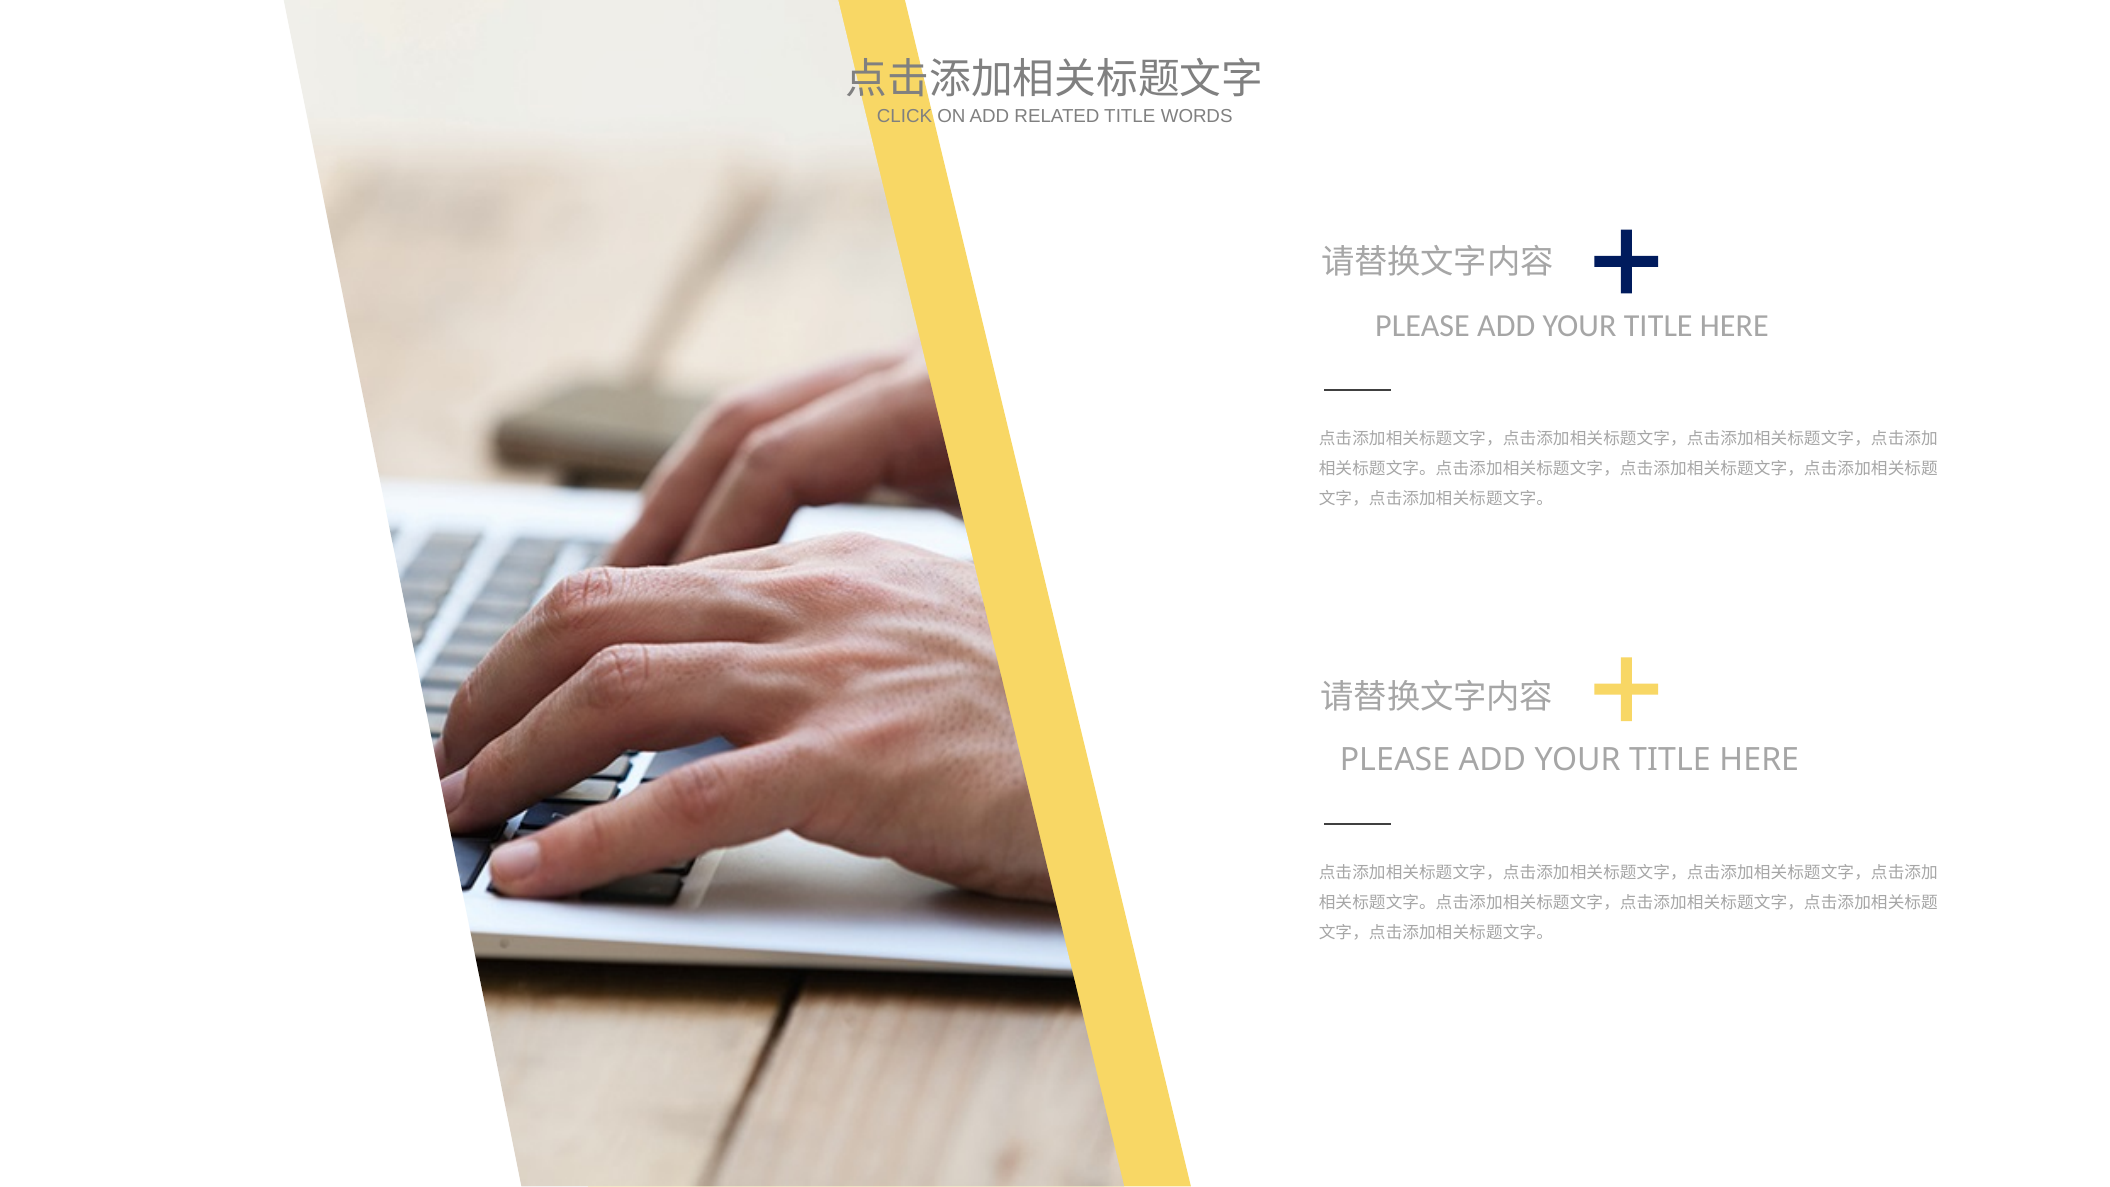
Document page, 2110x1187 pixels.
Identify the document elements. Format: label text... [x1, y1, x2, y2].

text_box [1303, 232, 1954, 514]
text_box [283, 0, 1191, 1187]
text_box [1303, 667, 1954, 948]
text_box CLICK ON ADD RELATED TITLE WORDS [1191, 95, 1257, 130]
text_box [1620, 656, 1633, 667]
text_box 点击添加相关标题文字 [1191, 44, 1307, 107]
